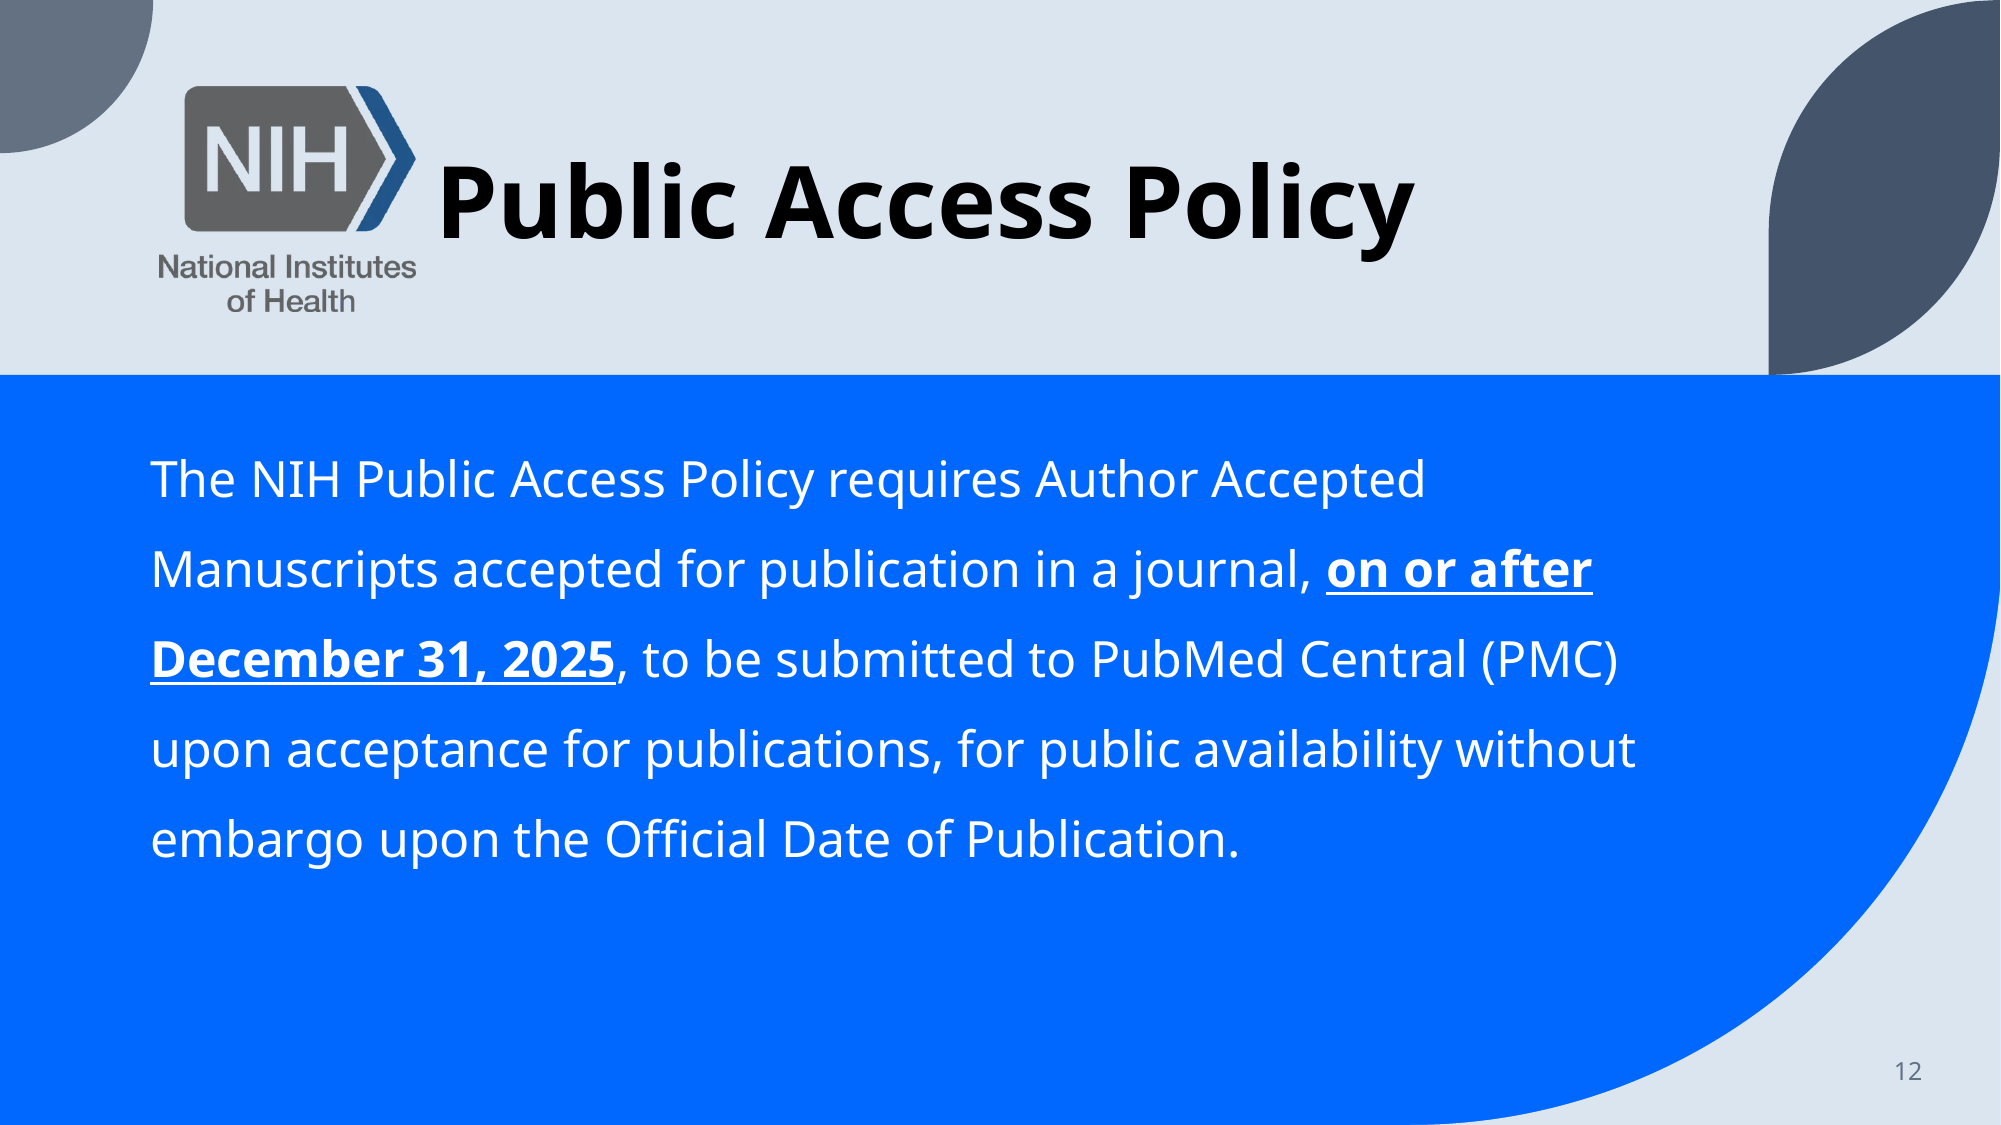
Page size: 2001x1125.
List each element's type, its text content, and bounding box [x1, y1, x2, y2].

slide_number 12 [1674, 1042, 1938, 1103]
list The NIH Public Access Policy requires Author Accepted Manuscripts accepted for publication in a journal, on or after December 31, 2025, to be submitted to PubMed Central (PMC) upon acceptance for publications, for public availability without embargo upon the Official Date of Publication. [135, 410, 1740, 975]
picture [159, 86, 416, 312]
title Public Access Policy [420, 50, 1806, 268]
